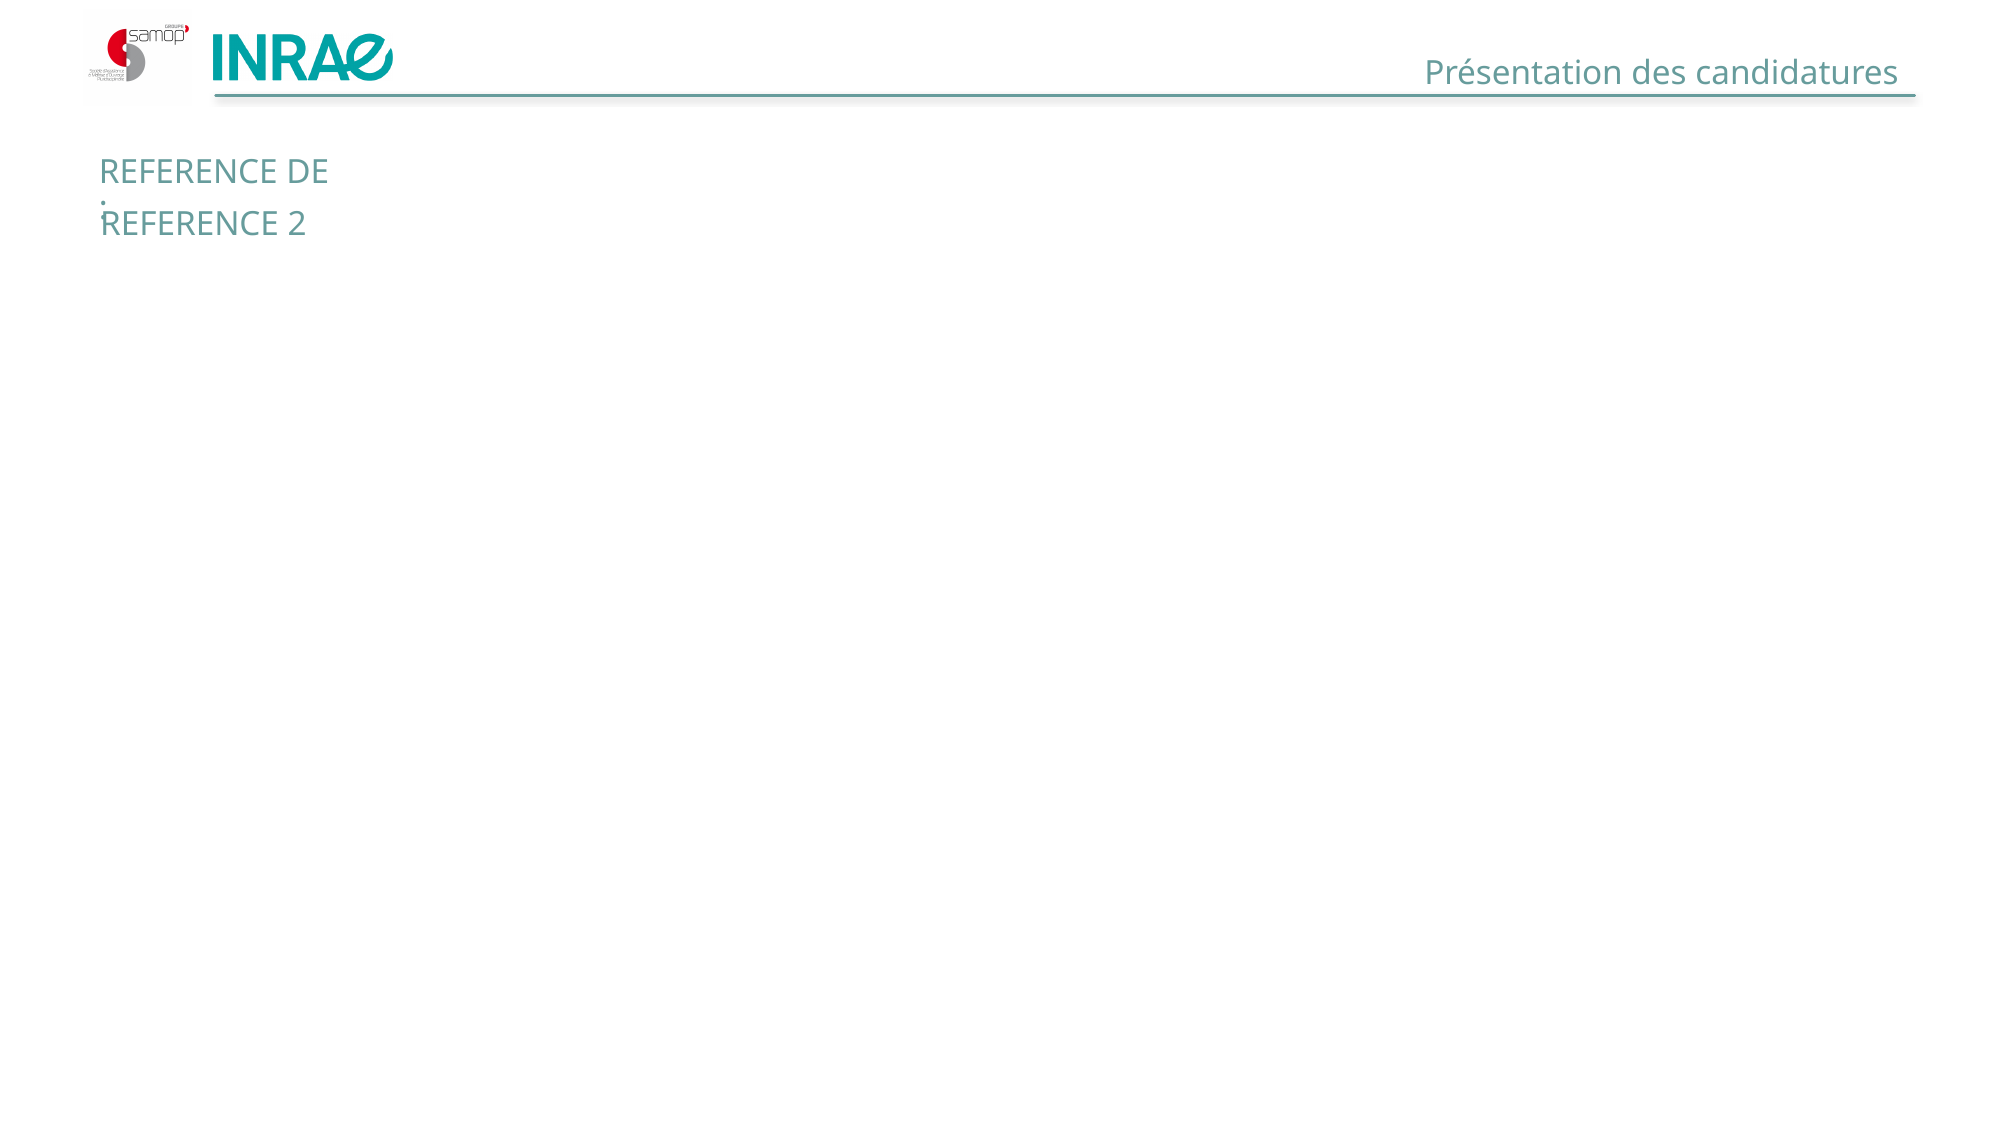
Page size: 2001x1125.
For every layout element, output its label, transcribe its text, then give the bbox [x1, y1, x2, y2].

picture [213, 33, 393, 81]
list Présentation des candidatures [898, 48, 1915, 96]
picture [83, 9, 192, 106]
list REFERENCE 2 [85, 199, 676, 254]
